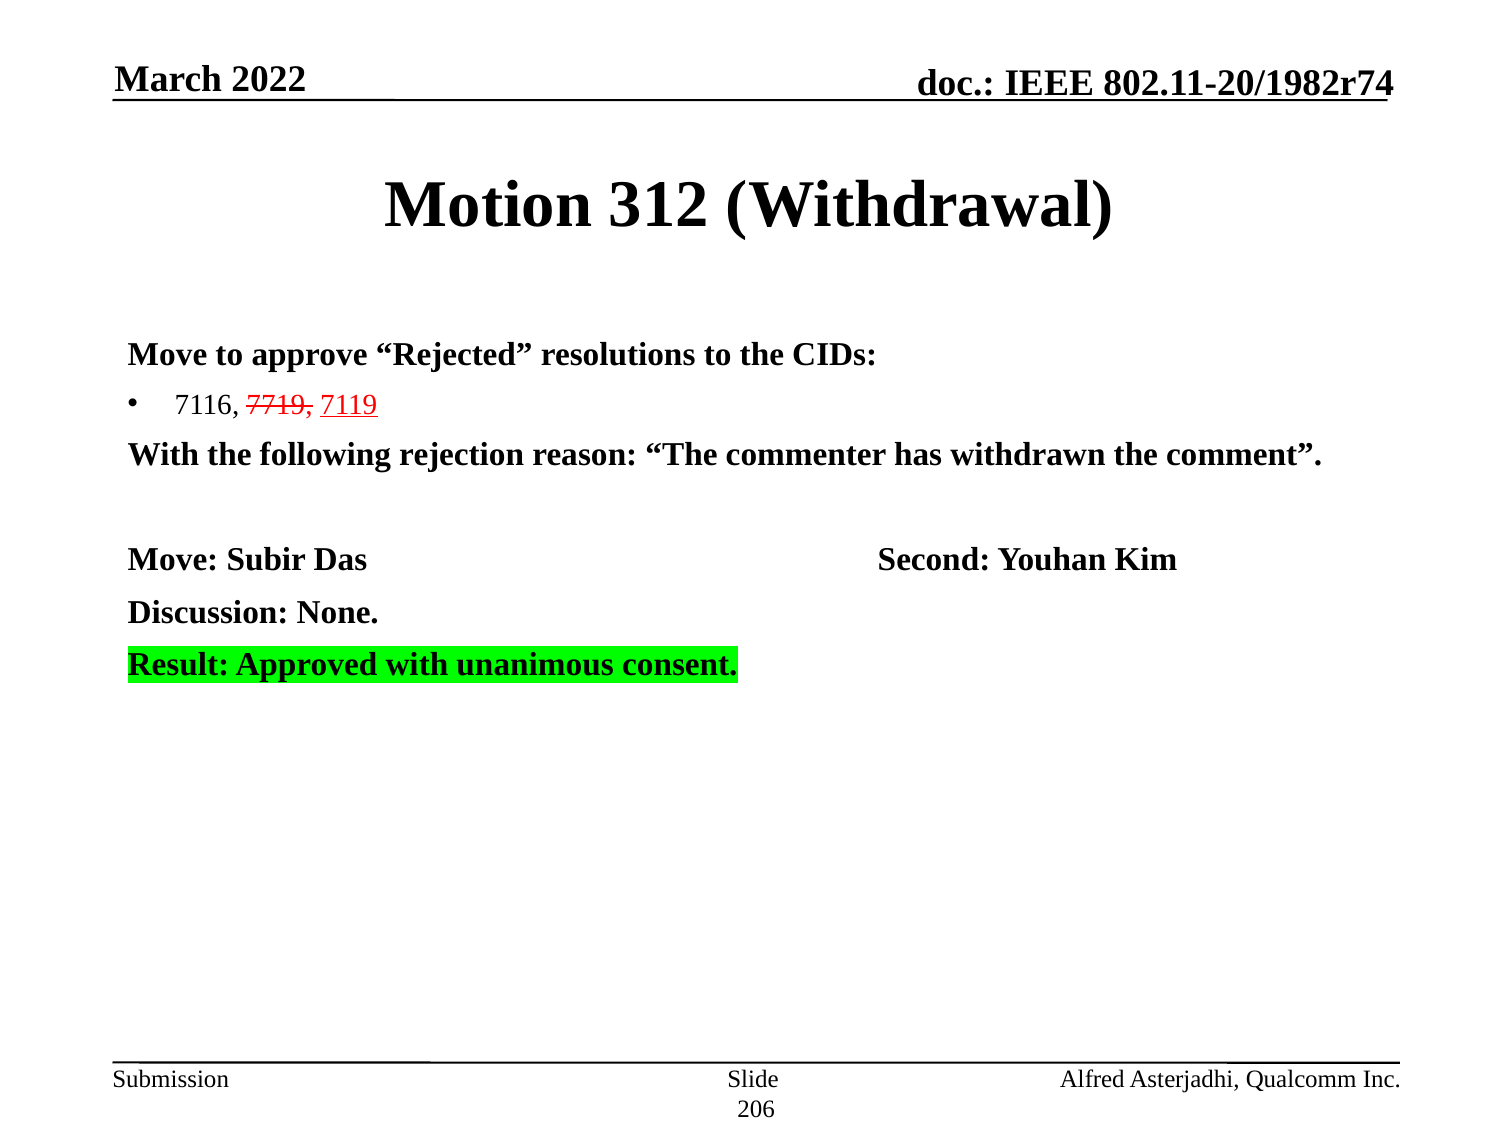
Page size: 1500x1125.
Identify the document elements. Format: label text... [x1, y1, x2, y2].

footer Alfred Asterjadhi, Qualcomm Inc. [878, 1061, 1402, 1093]
list Move to approve “Rejected” resolutions to the CIDs: 7116, 7719, 7119 With the following rejection reason: “The commenter has withdrawn the comment”. Move: Subir Das Second: Youhan Kim Discussion: None. Result: Approved with unanimous consent. [112, 324, 1388, 1063]
slide_number Slide 206 [712, 1061, 800, 1123]
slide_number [114, 54, 423, 100]
title Motion 312 (Withdrawal) [112, 112, 1388, 288]
